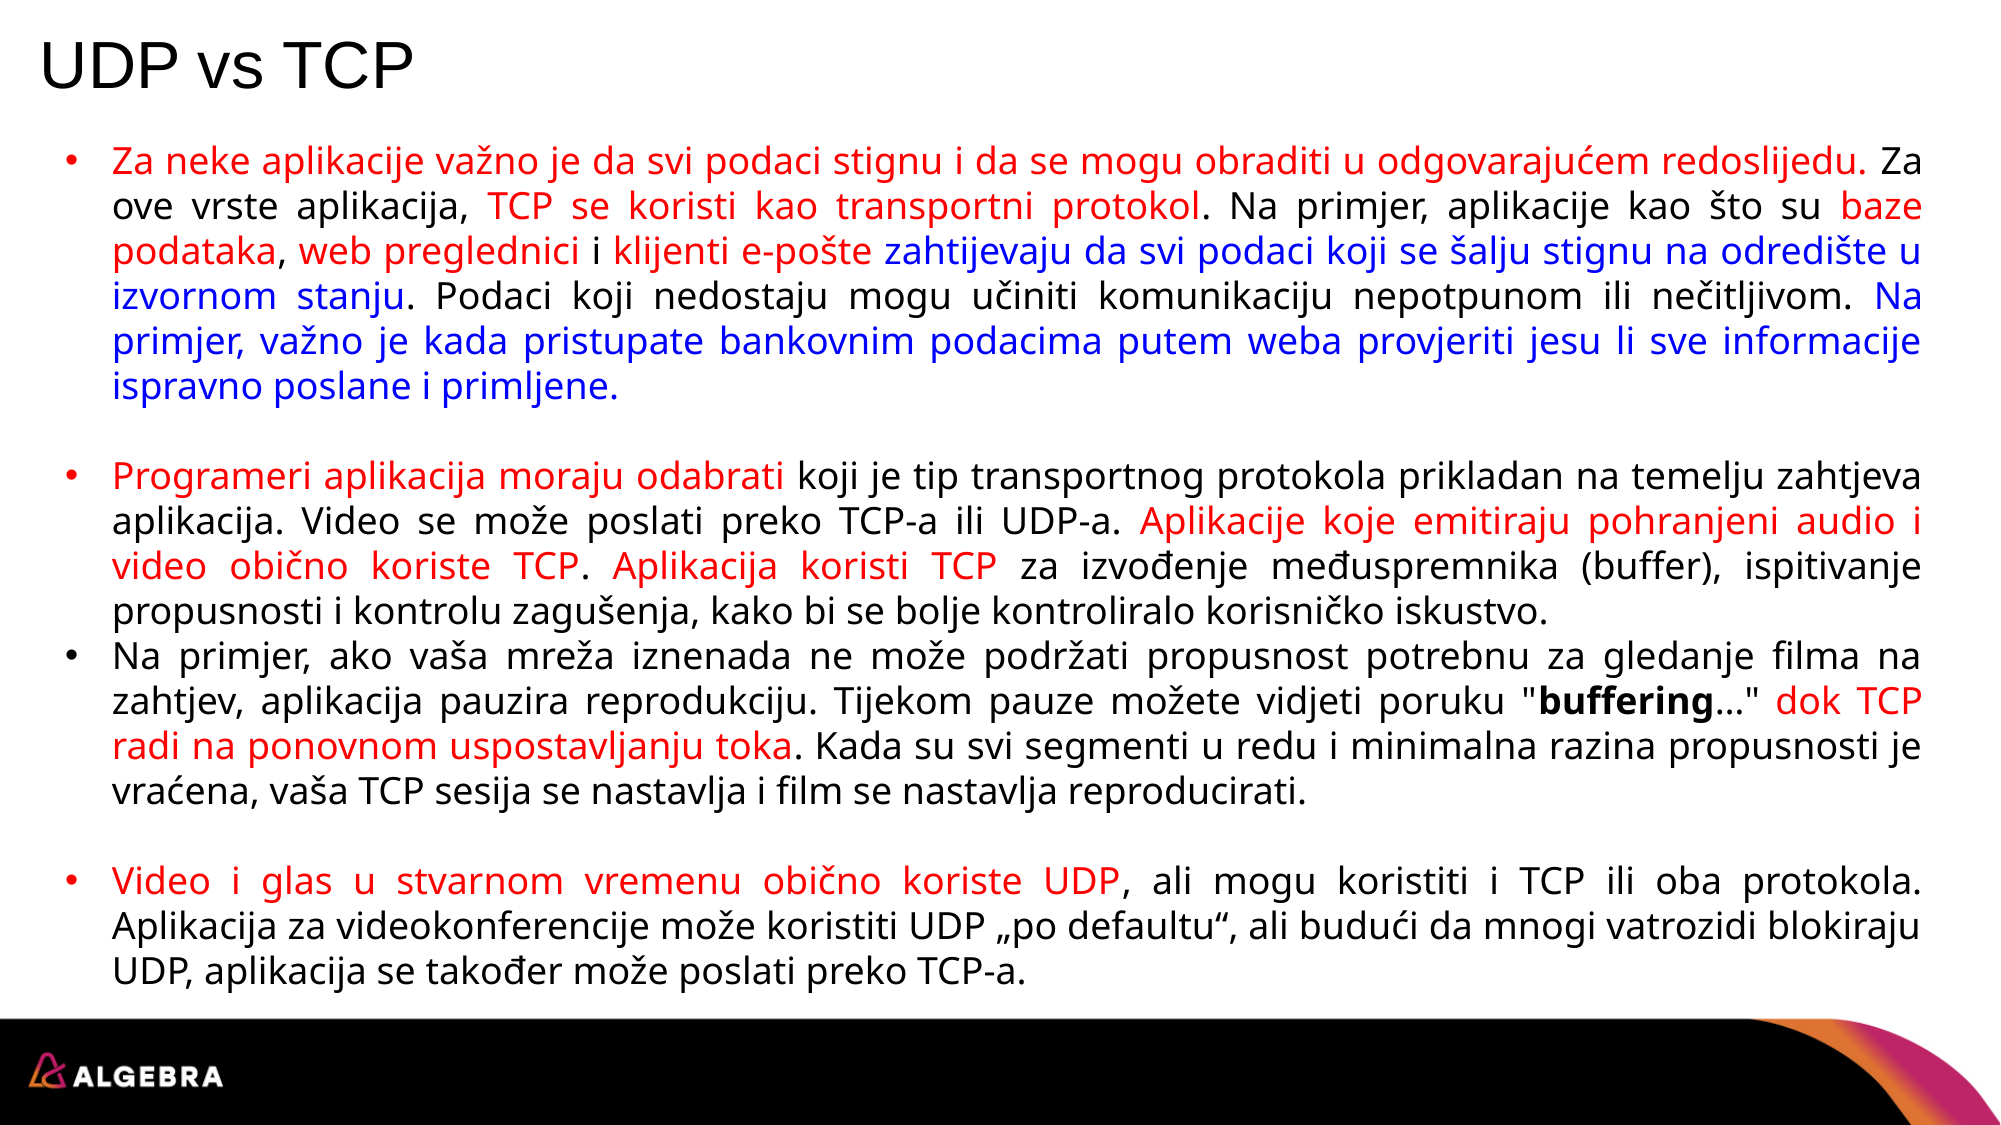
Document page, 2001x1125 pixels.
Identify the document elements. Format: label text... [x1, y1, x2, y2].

text_box Za neke aplikacije važno je da svi podaci stignu i da se mogu obraditi u odgovarajućem redoslijedu. Za ove vrste aplikacija, TCP se koristi kao transportni protokol. Na primjer, aplikacije kao što su baze podataka, web preglednici i klijenti e-pošte zahtijevaju da svi podaci koji se šalju stignu na odredište u izvornom stanju. Podaci koji nedostaju mogu učiniti komunikaciju nepotpunom ili nečitljivom. Na primjer, važno je kada pristupate bankovnim podacima putem weba provjeriti jesu li sve informacije ispravno poslane i primljene. Programeri aplikacija moraju odabrati koji je tip transportnog protokola prikladan na temelju zahtjeva aplikacija. Video se može poslati preko TCP-a ili UDP-a. Aplikacije koje emitiraju pohranjeni audio i video obično koriste TCP. Aplikacija koristi TCP za izvođenje međuspremnika (buffer), ispitivanje propusnosti i kontrolu zagušenja, kako bi se bolje kontroliralo korisničko iskustvo. Na primjer, ako vaša mreža iznenada ne može podržati propusnost potrebnu za gledanje filma na zahtjev, aplikacija pauzira reprodukciju. Tijekom pauze možete vidjeti poruku "buffering…" dok TCP radi na ponovnom uspostavljanju toka. Kada su svi segmenti u redu i minimalna razina propusnosti je vraćena, vaša TCP sesija se nastavlja i film se nastavlja reproducirati. Video i glas u stvarnom vremenu obično koriste UDP, ali mogu koristiti i TCP ili oba protokola. Aplikacija za videokonferencije može koristiti UDP „po defaultu“, ali budući da mnogi vatrozidi blokiraju UDP, aplikacija se također može poslati preko TCP-a. [50, 129, 1950, 1000]
picture [0, 0, 2001, 1125]
title UDP vs TCP [39, 23, 1813, 200]
